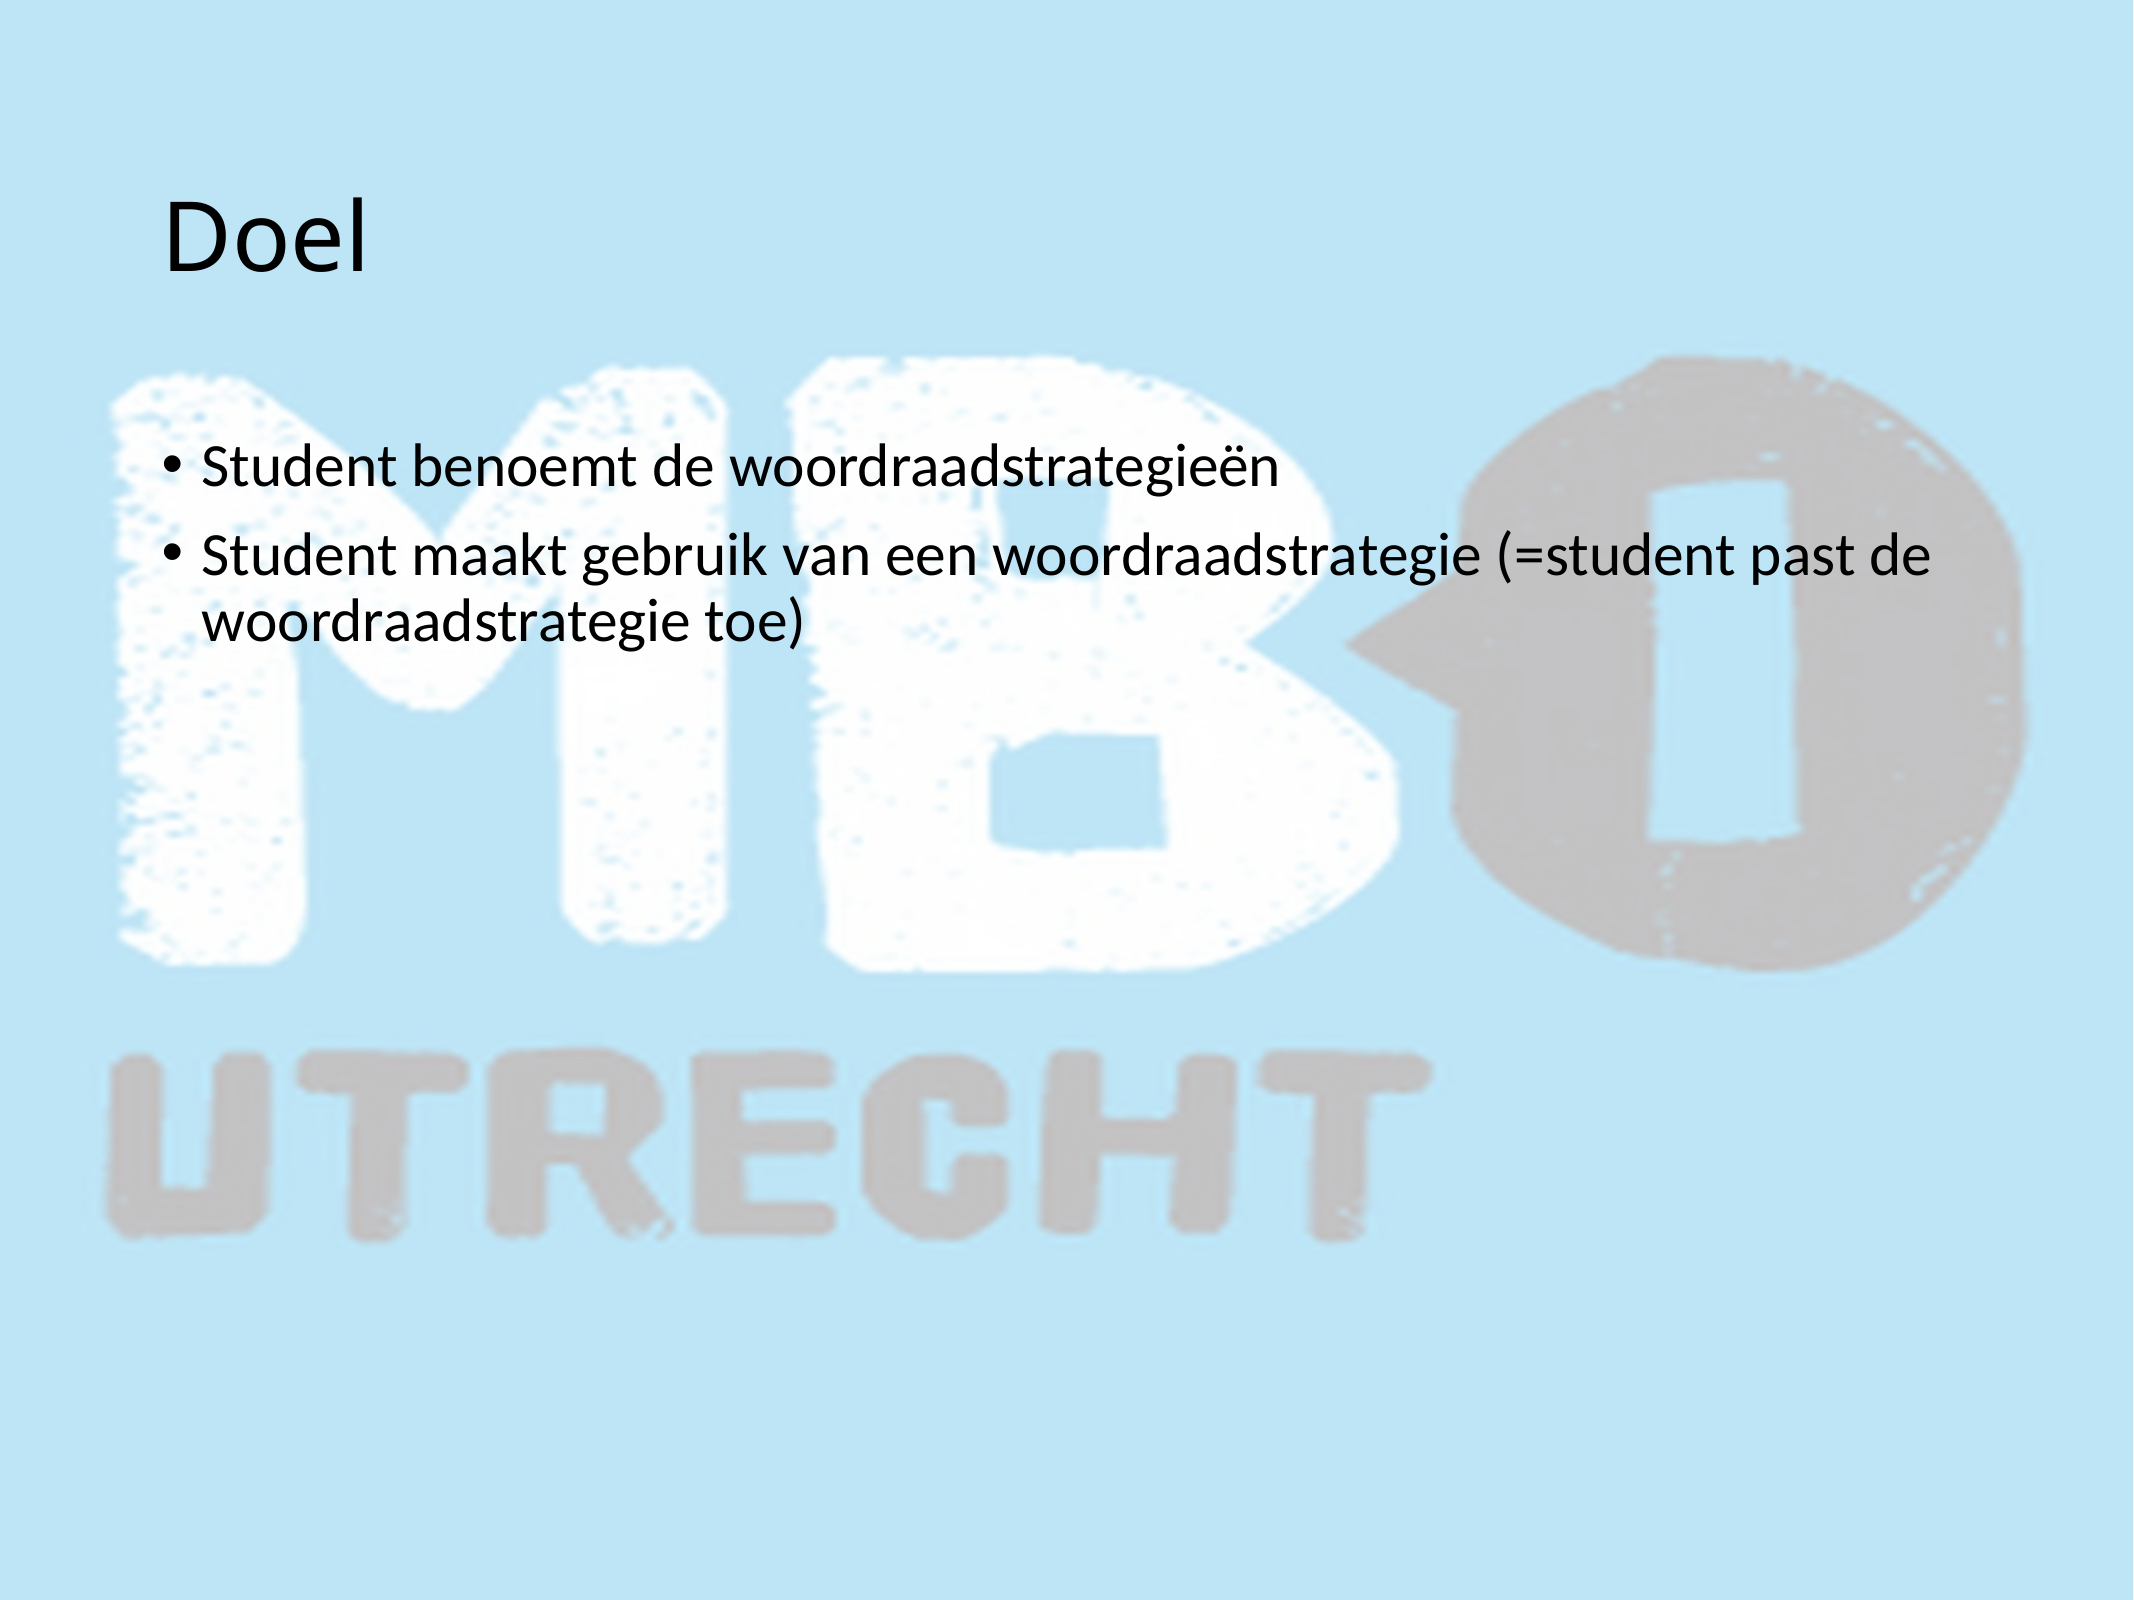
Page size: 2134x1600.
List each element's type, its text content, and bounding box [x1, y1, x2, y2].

title Doel [146, 85, 1987, 395]
list Student benoemt de woordraadstrategieën Student maakt gebruik van een woordraadstrategie (=student past de woordraadstrategie toe) [146, 425, 1987, 1442]
